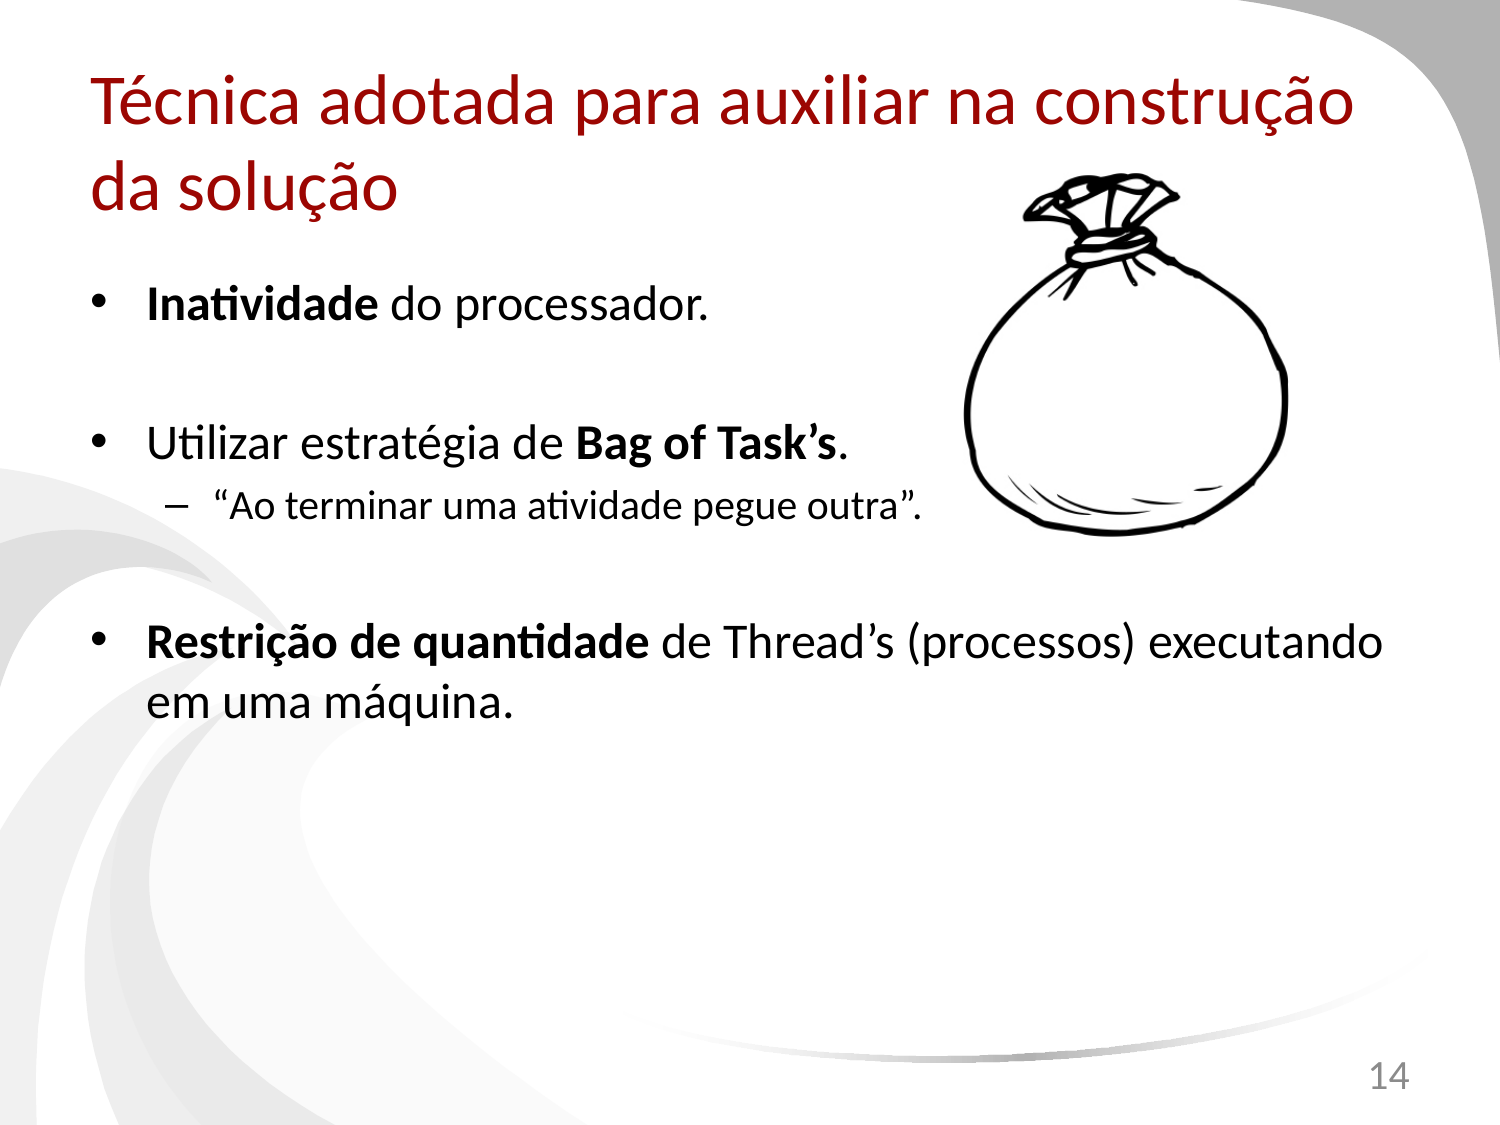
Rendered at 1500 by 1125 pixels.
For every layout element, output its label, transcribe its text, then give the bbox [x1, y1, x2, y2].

list Inatividade do processador. Utilizar estratégia de Bag of Task’s. “Ao terminar uma atividade pegue outra”. Restrição de quantidade de Thread’s (processos) executando em uma máquina. [75, 262, 1425, 1005]
title Técnica adotada para auxiliar na construção da solução [75, 45, 1425, 233]
slide_number 14 [1074, 1042, 1425, 1103]
picture [962, 172, 1290, 538]
